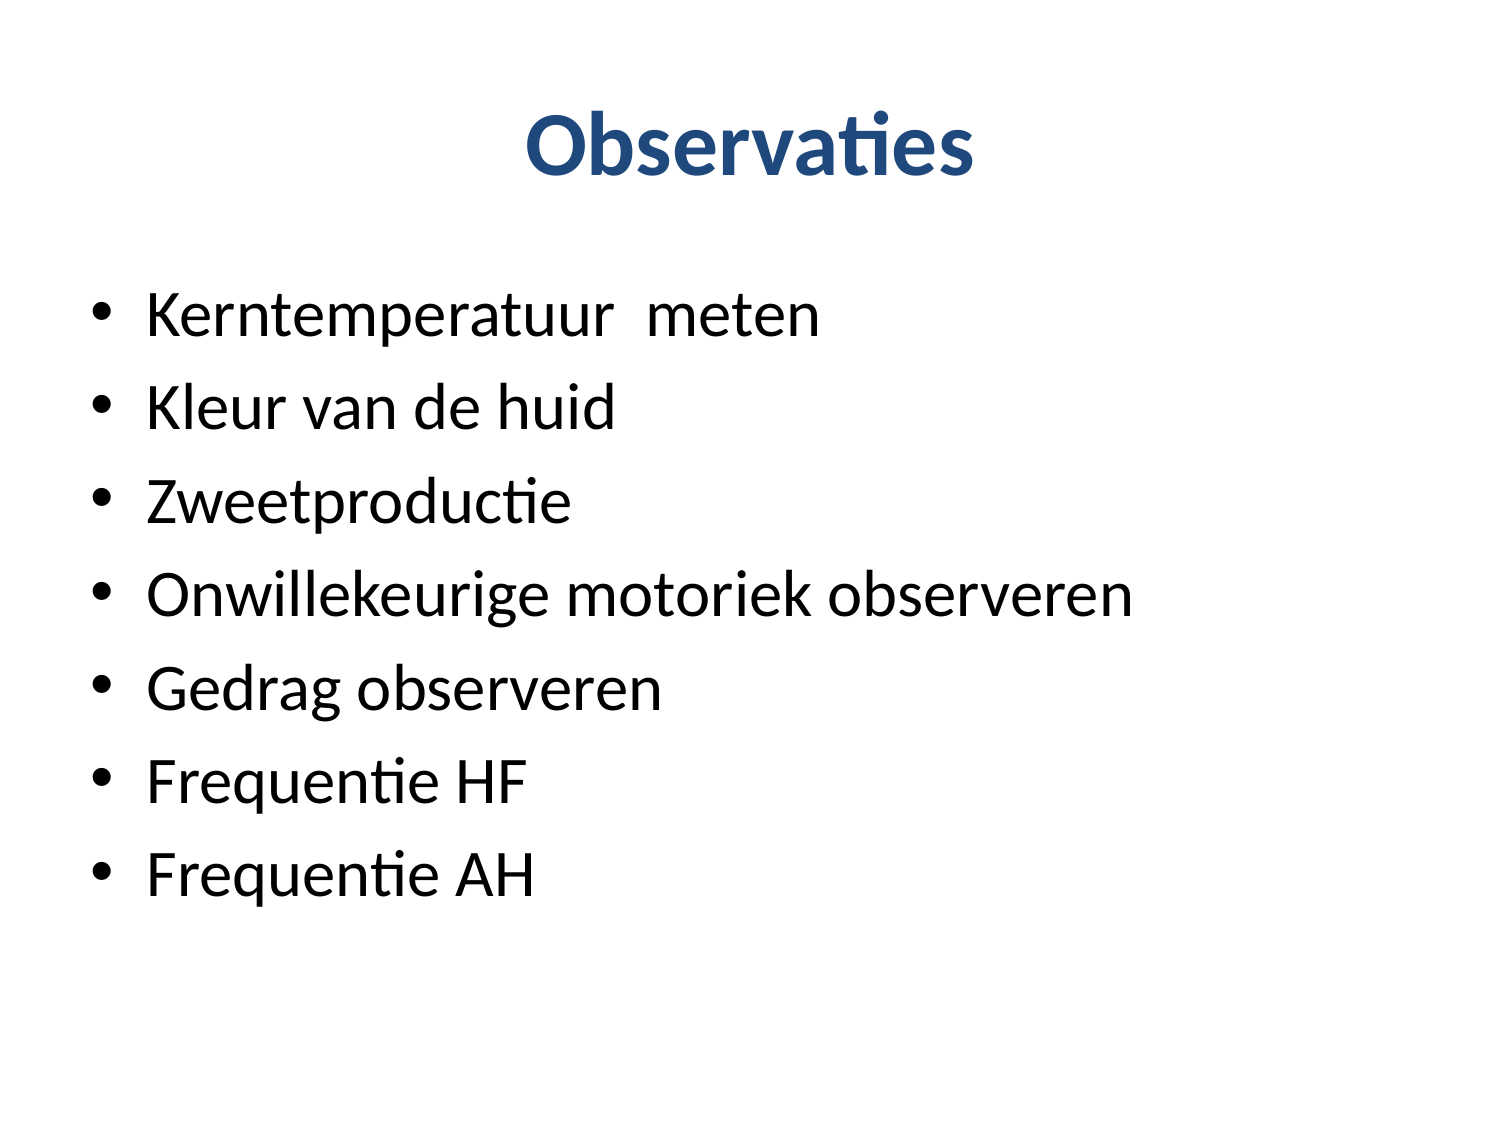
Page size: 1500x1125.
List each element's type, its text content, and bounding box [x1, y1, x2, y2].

title Observaties [75, 45, 1425, 233]
list Kerntemperatuur meten Kleur van de huid Zweetproductie Onwillekeurige motoriek observeren Gedrag observeren Frequentie HF Frequentie AH [75, 262, 1425, 1005]
